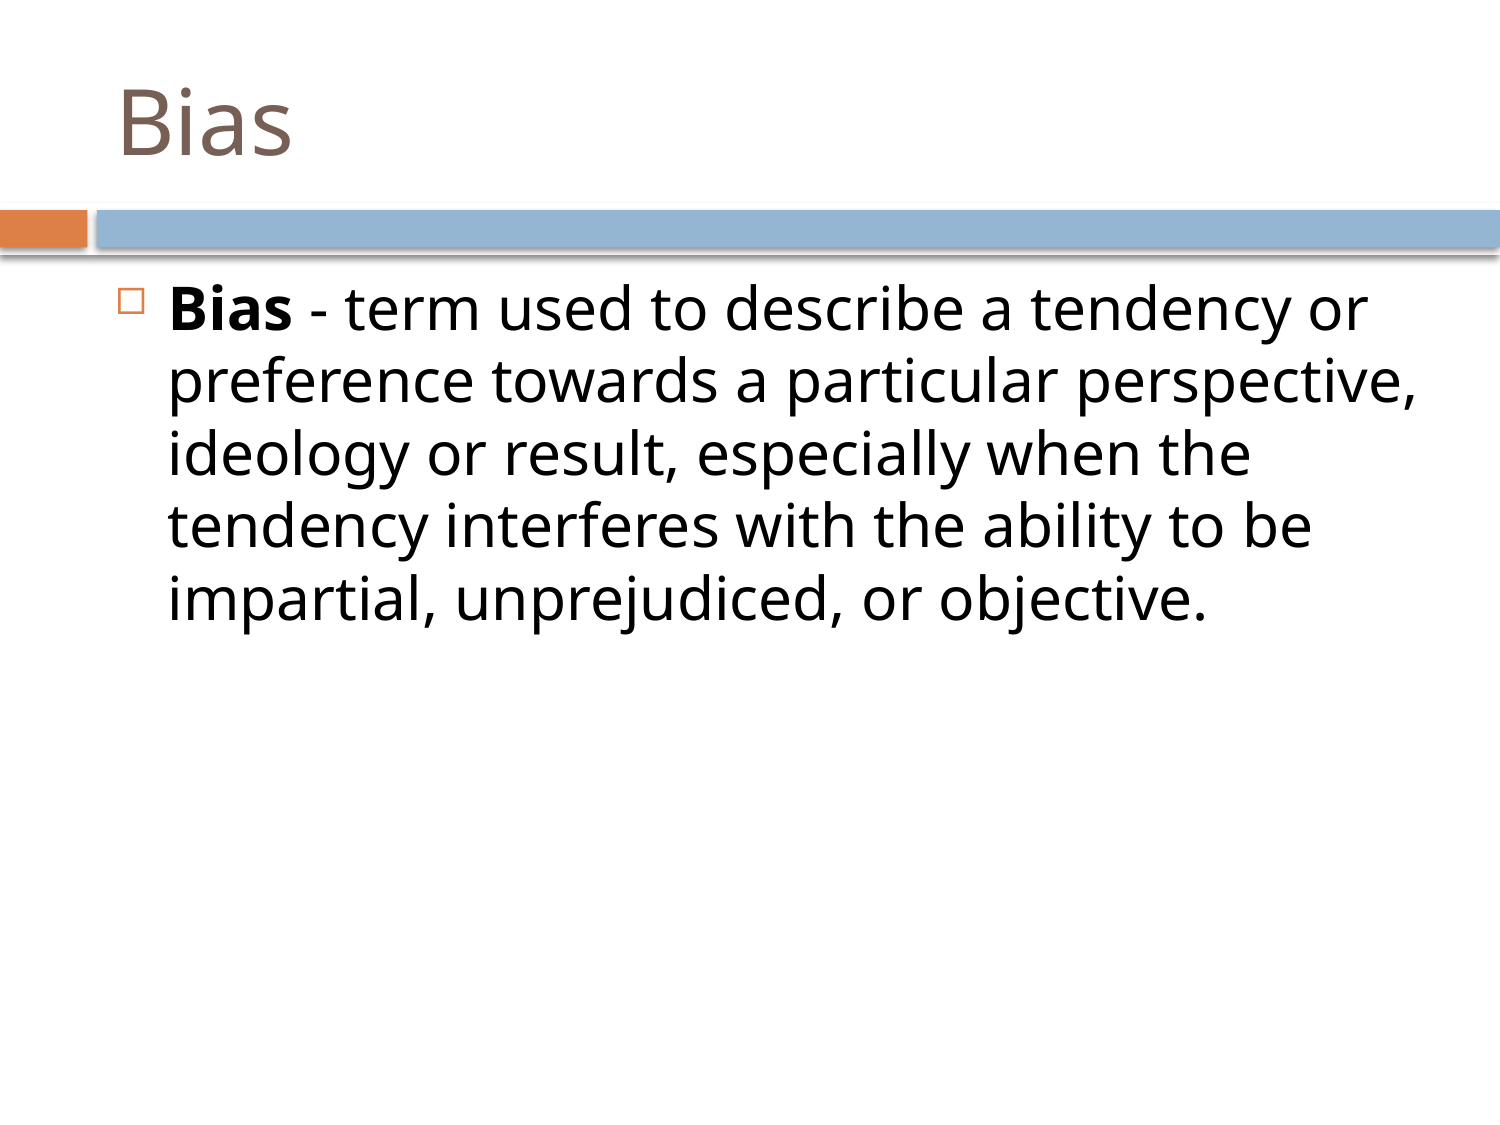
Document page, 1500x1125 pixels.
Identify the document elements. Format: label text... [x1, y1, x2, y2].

title Bias [100, 37, 1438, 200]
list Bias - term used to describe a tendency or preference towards a particular perspective, ideology or result, especially when the tendency interferes with the ability to be impartial, unprejudiced, or objective. [100, 262, 1438, 1000]
